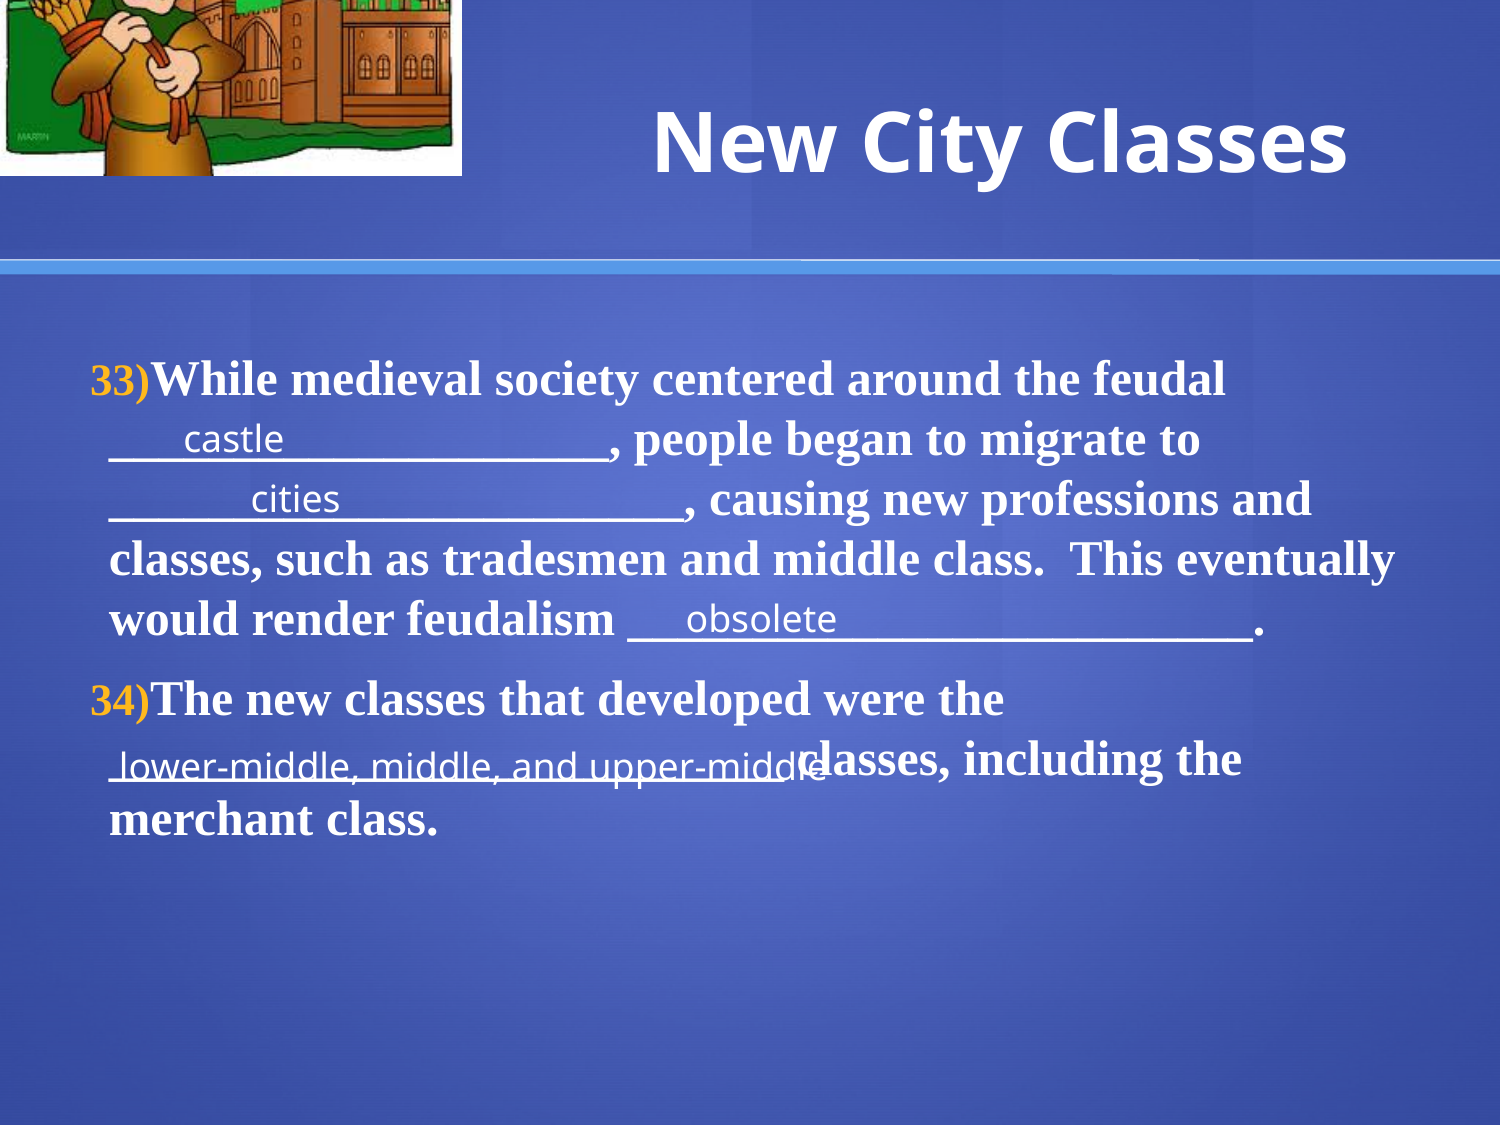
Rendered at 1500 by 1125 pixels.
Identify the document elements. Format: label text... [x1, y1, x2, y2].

title New City Classes [75, 45, 1425, 233]
text_box castle [168, 407, 500, 468]
picture [0, 0, 463, 177]
text_box cities [235, 467, 500, 528]
list While medieval society centered around the feudal ____________________, people began to migrate to _______________________, causing new professions and classes, such as tradesmen and middle class. This eventually would render feudalism _________________________. The new classes that developed were the ___________________________ classes, including the merchant class. [75, 337, 1425, 988]
text_box obsolete [670, 588, 1054, 648]
text_box lower-middle, middle, and upper-middle [104, 735, 880, 795]
